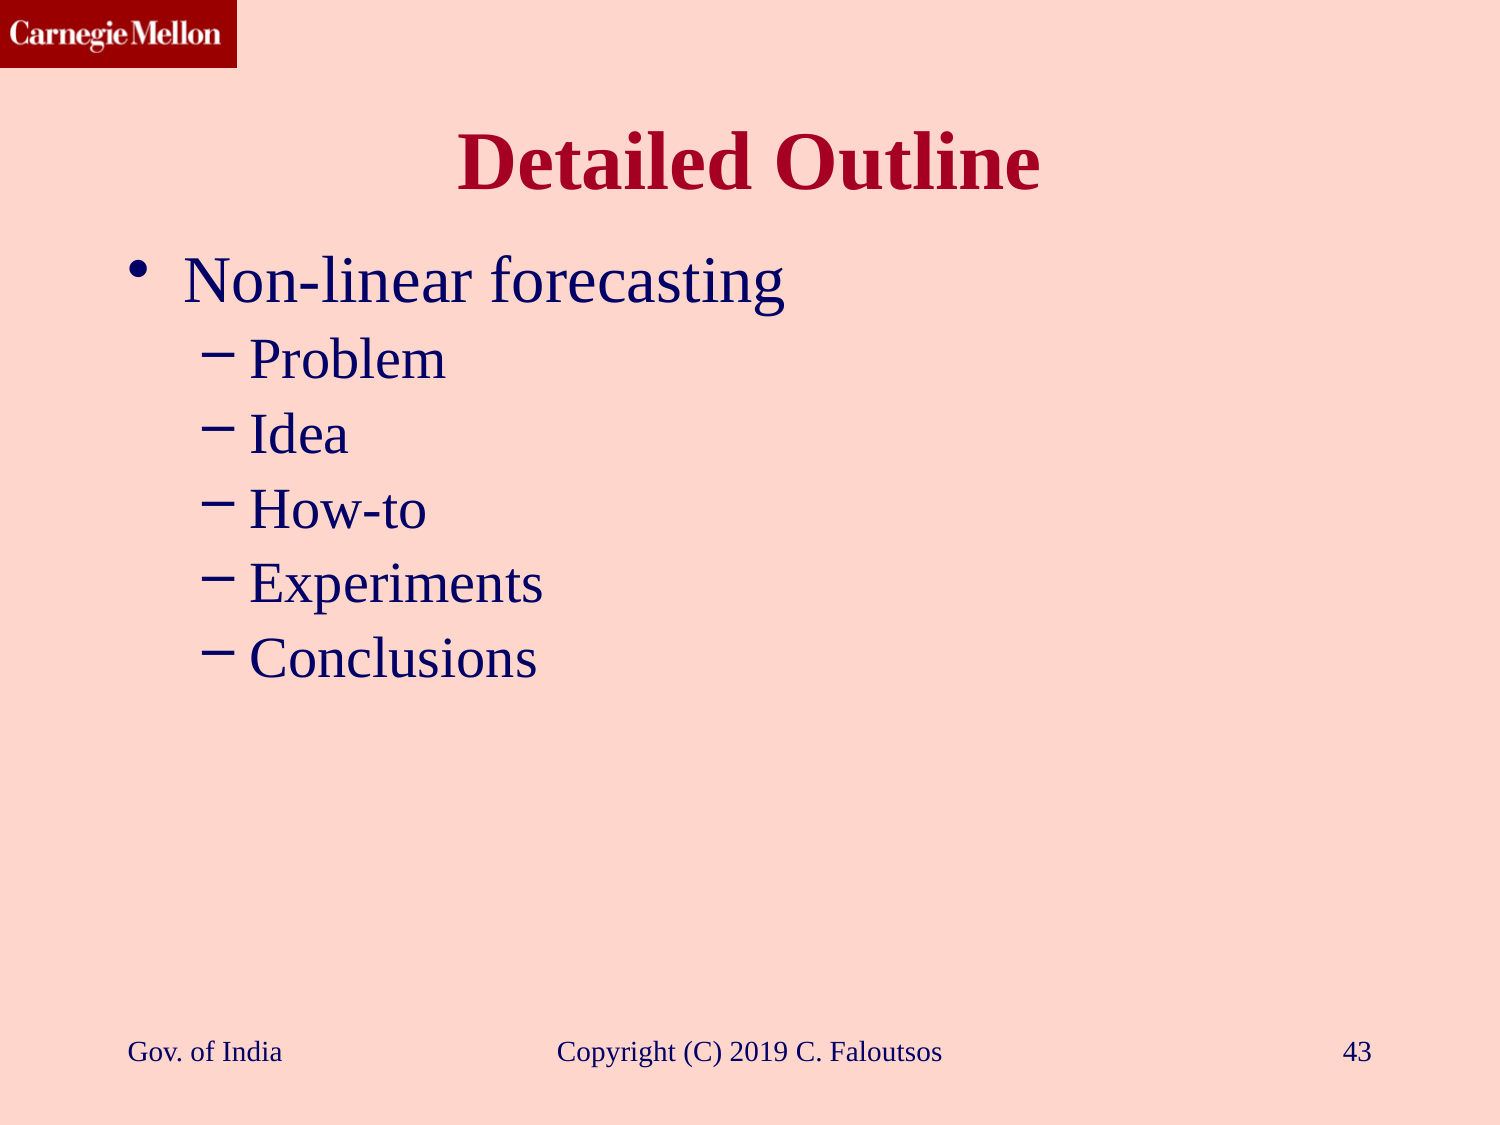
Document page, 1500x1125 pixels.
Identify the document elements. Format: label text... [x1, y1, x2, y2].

list Non-linear forecasting Problem Idea How-to Experiments Conclusions [112, 237, 1388, 1001]
picture [0, 0, 237, 68]
slide_number Gov. of India [112, 1024, 426, 1101]
title Detailed Outline [112, 99, 1388, 213]
slide_number 43 [1074, 1024, 1388, 1101]
footer Copyright (C) 2019 C. Faloutsos [512, 1024, 988, 1101]
